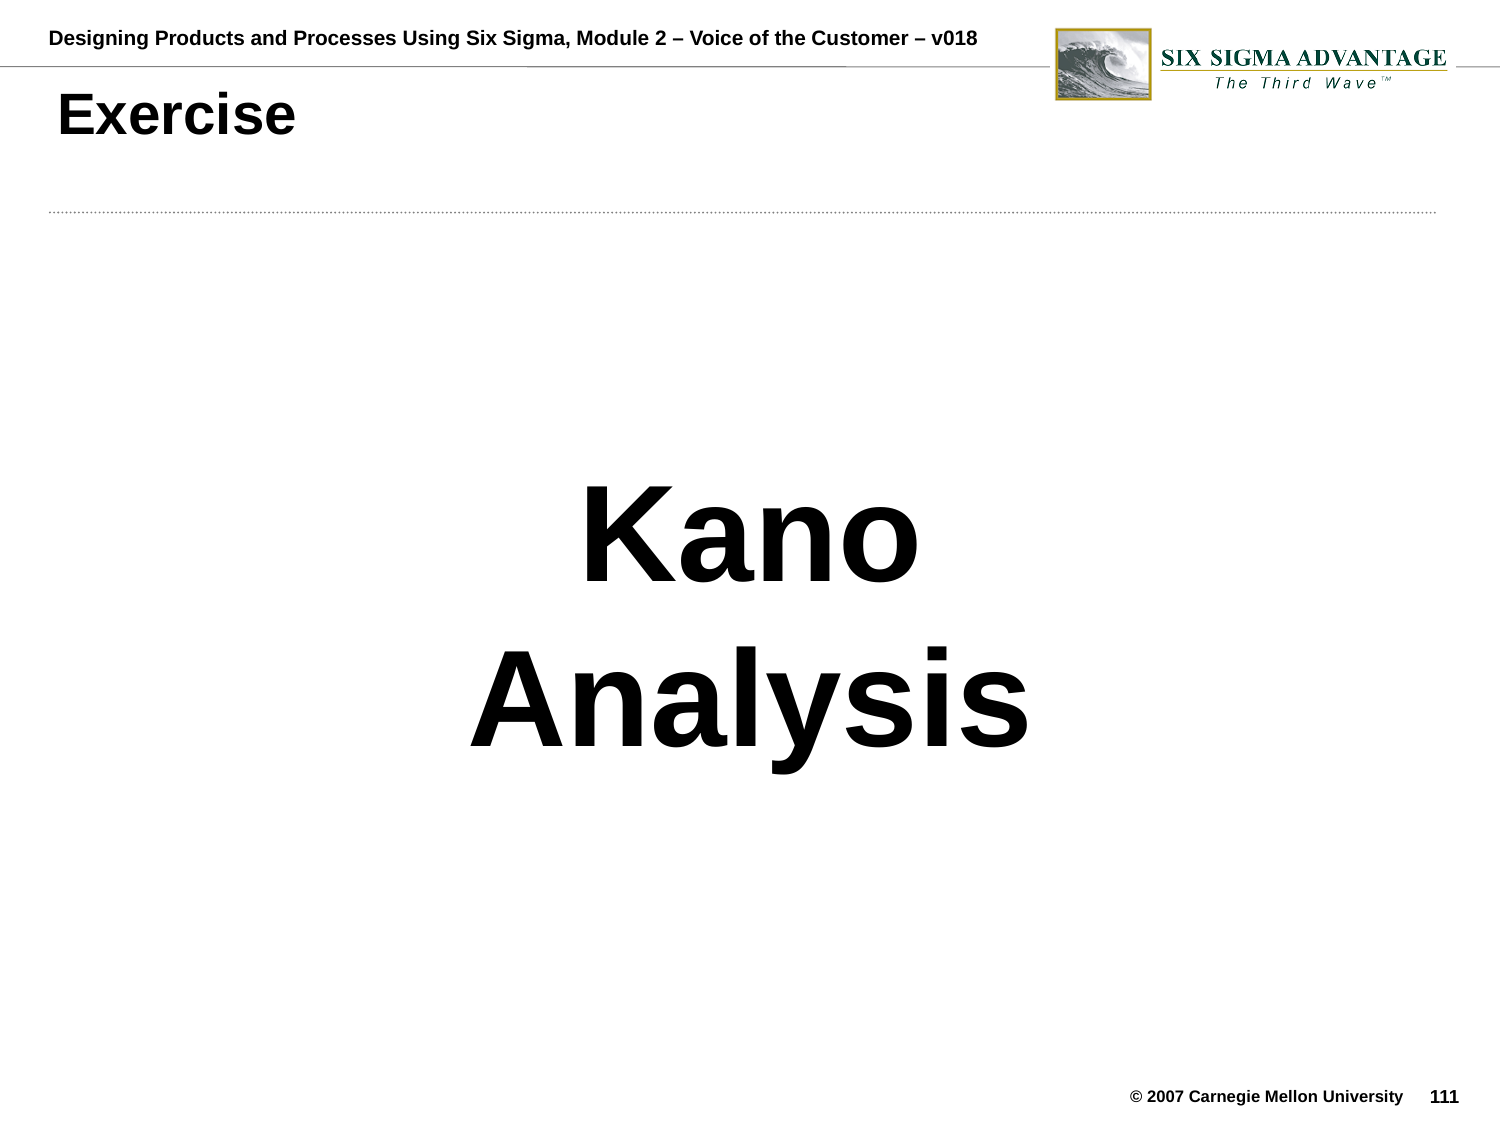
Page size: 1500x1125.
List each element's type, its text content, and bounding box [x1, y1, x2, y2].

text_box Kano Analysis [295, 436, 1206, 782]
title Exercise [42, 82, 1438, 154]
picture [1049, 24, 1456, 104]
